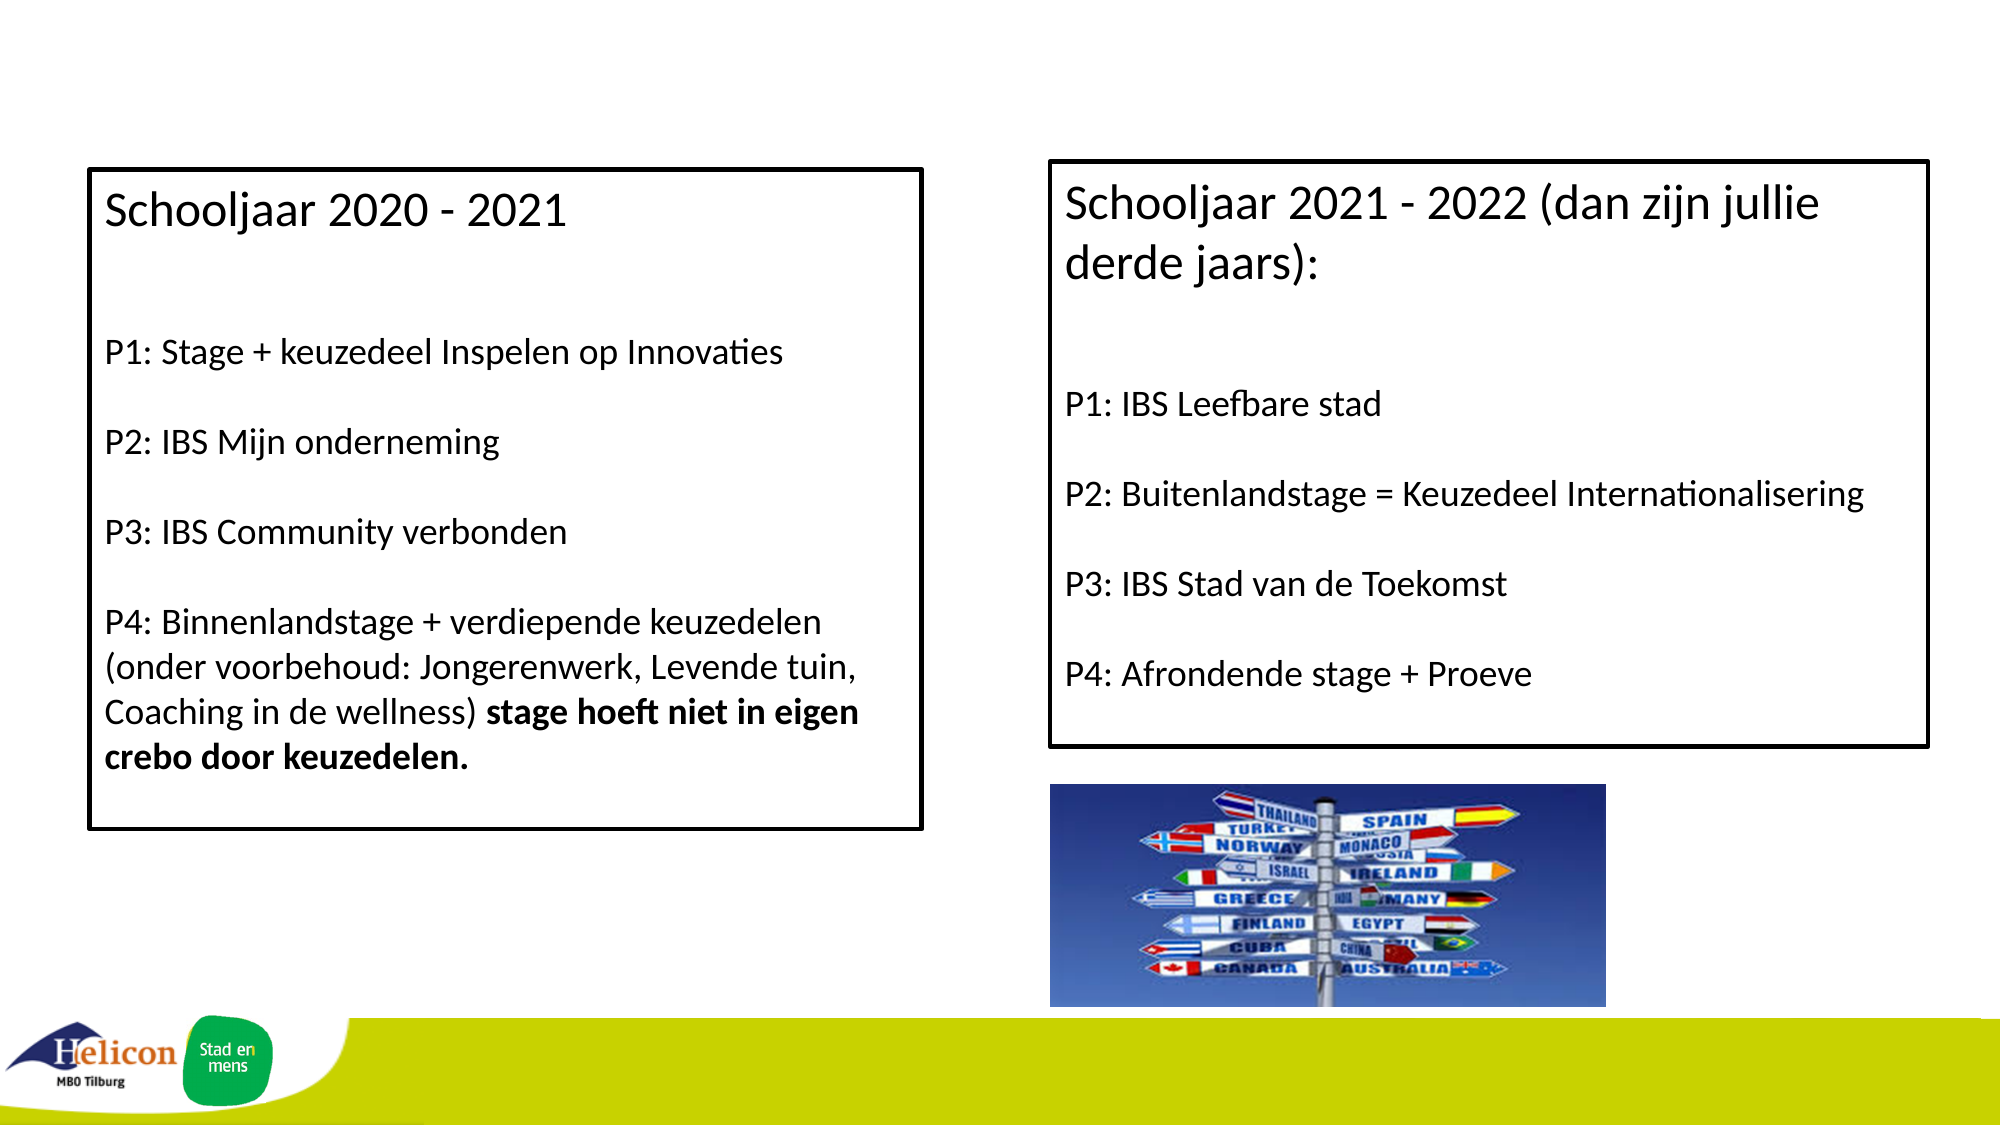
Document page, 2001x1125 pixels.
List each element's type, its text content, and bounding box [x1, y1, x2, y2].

picture [1049, 784, 1606, 1007]
picture [0, 1013, 424, 1125]
text_box Schooljaar 2020 - 2021 P1: Stage + keuzedeel Inspelen op Innovaties P2: IBS Mijn onderneming P3: IBS Community verbonden P4: Binnenlandstage + verdiepende keuzedelen (onder voorbehoud: Jongerenwerk, Levende tuin, Coaching in de wellness) stage hoeft niet in eigen crebo door keuzedelen. [89, 169, 922, 830]
text_box Schooljaar 2021 - 2022 (dan zijn jullie derde jaars): P1: IBS Leefbare stad P2: Buitenlandstage = Keuzedeel Internationalisering P3: IBS Stad van de Toekomst P4: Afrondende stage + Proeve [1049, 161, 1929, 747]
